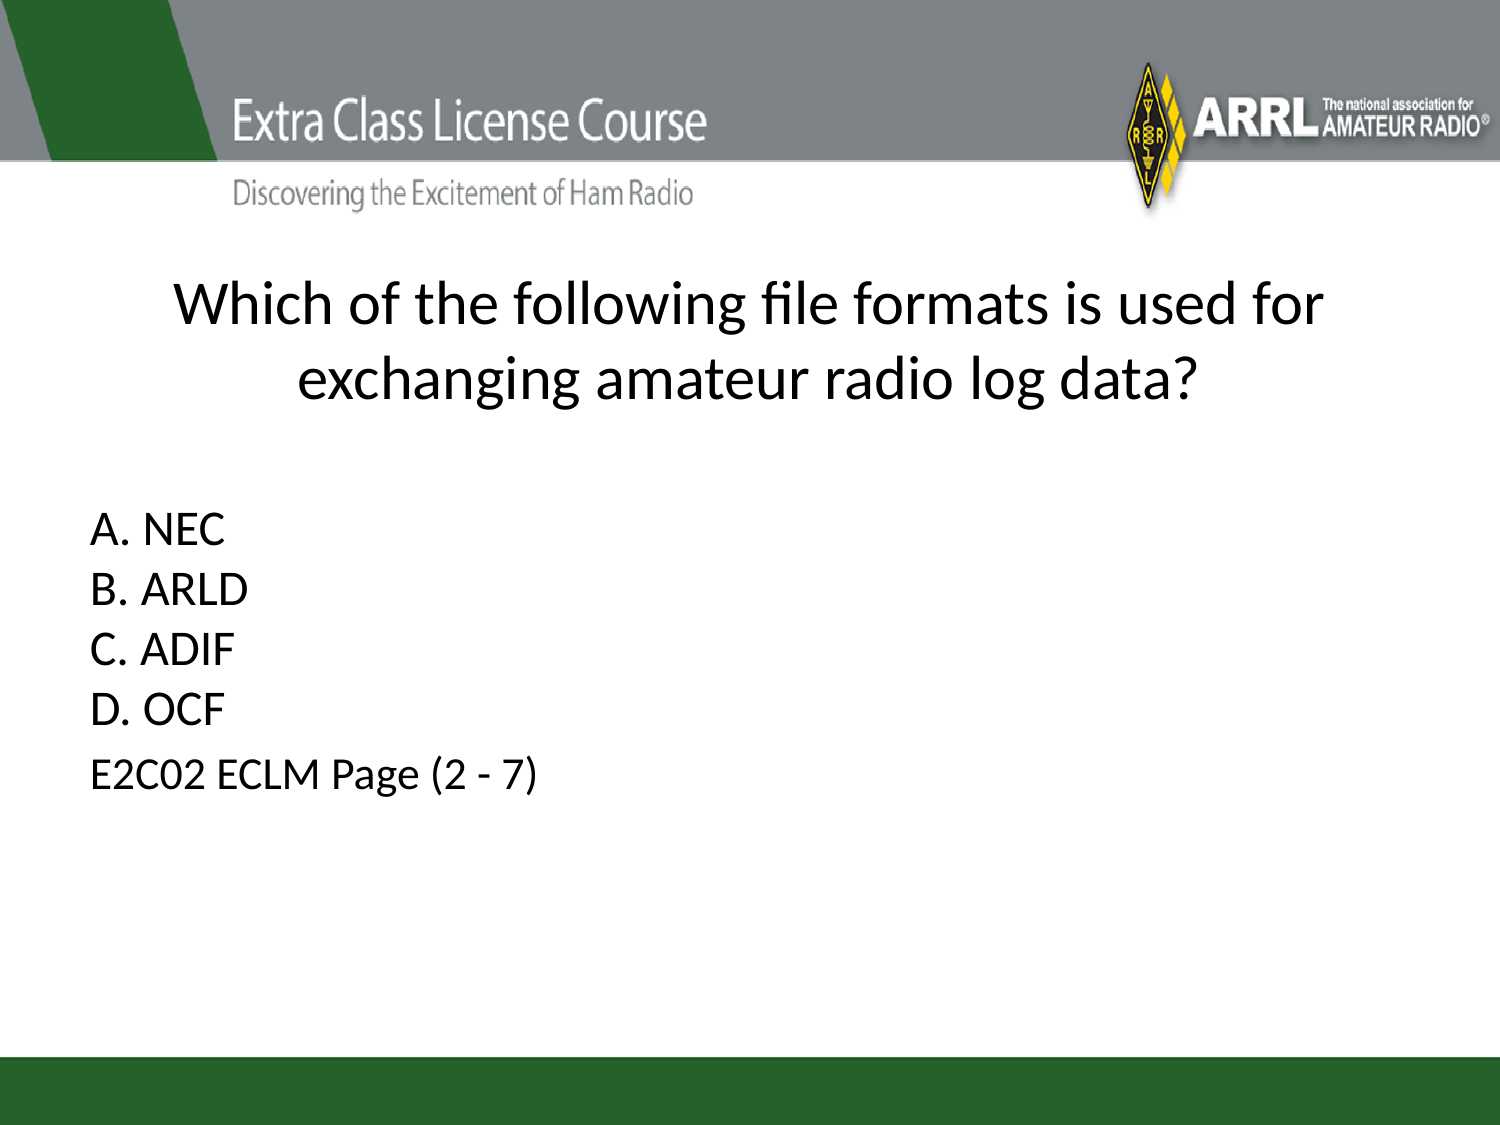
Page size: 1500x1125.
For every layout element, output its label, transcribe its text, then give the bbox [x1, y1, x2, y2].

list A. NEC B. ARLD C. ADIF D. OCF E2C02 ECLM Page (2 - 7) [75, 487, 1425, 1005]
picture [0, 0, 1500, 1125]
title Which of the following file formats is used for exchanging amateur radio log data? [75, 254, 1425, 435]
